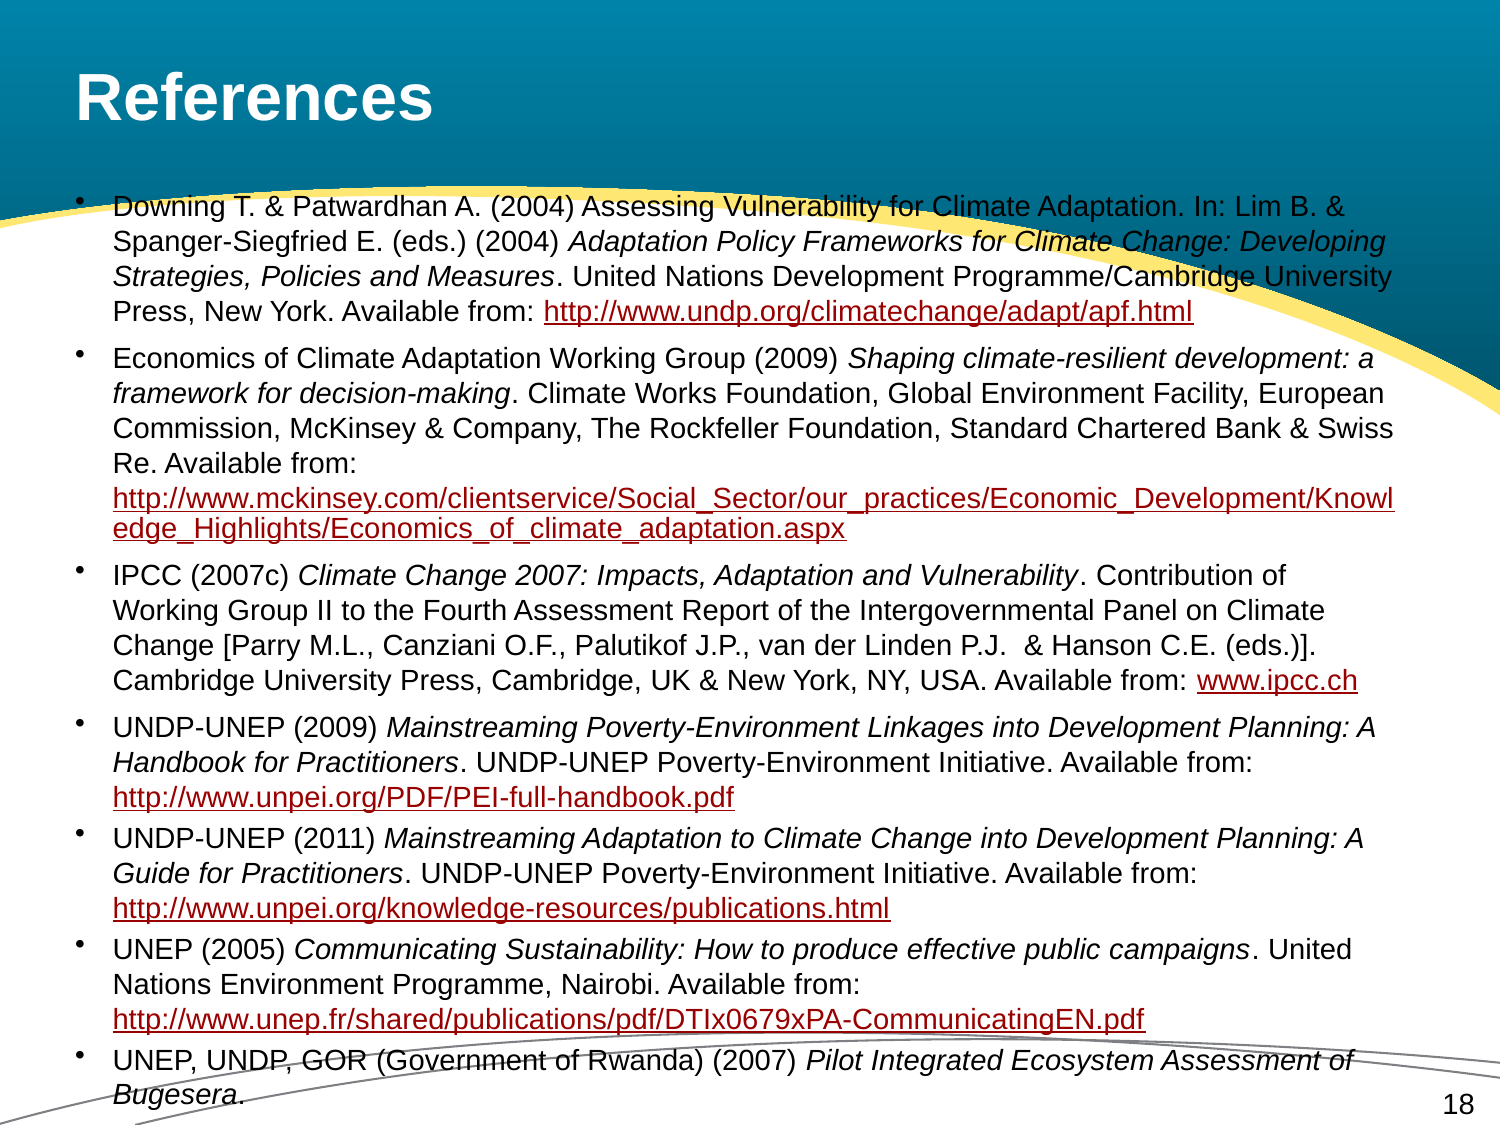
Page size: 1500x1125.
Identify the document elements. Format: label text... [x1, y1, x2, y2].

slide_number 18 [1124, 1084, 1476, 1113]
list Downing T. & Patwardhan A. (2004) Assessing Vulnerability for Climate Adaptation. In: Lim B. & Spanger-Siegfried E. (eds.) (2004) Adaptation Policy Frameworks for Climate Change: Developing Strategies, Policies and Measures. United Nations Development Programme/Cambridge University Press, New York. Available from: http://www.undp.org/climatechange/adapt/apf.html Economics of Climate Adaptation Working Group (2009) Shaping climate-resilient development: a framework for decision-making. Climate Works Foundation, Global Environment Facility, European Commission, McKinsey & Company, The Rockfeller Foundation, Standard Chartered Bank & Swiss Re. Available from: http://www.mckinsey.com/clientservice/Social_Sector/our_practices/Economic_Development/Knowledge_Highlights/Economics_of_climate_adaptation.aspx IPCC (2007c) Climate Change 2007: Impacts, Adaptation and Vulnerability. Contribution of Working Group II to the Fourth Assessment Report of the Intergovernmental Panel on Climate Change [Parry M.L., Canziani O.F., Palutikof J.P., van der Linden P.J. & Hanson C.E. (eds.)]. Cambridge University Press, Cambridge, UK & New York, NY, USA. Available from: www.ipcc.ch UNDP-UNEP (2009) Mainstreaming Poverty-Environment Linkages into Development Planning: A Handbook for Practitioners. UNDP-UNEP Poverty-Environment Initiative. Available from: http://www.unpei.org/PDF/PEI-full-handbook.pdf UNDP-UNEP (2011) Mainstreaming Adaptation to Climate Change into Development Planning: A Guide for Practitioners. UNDP-UNEP Poverty-Environment Initiative. Available from: http://www.unpei.org/knowledge-resources/publications.html UNEP (2005) Communicating Sustainability: How to produce effective public campaigns. United Nations Environment Programme, Nairobi. Available from: http://www.unep.fr/shared/publications/pdf/DTIx0679xPA-CommunicatingEN.pdf UNEP, UNDP, GOR (Government of Rwanda) (2007) Pilot Integrated Ecosystem Assessment of Bugesera. [74, 187, 1401, 913]
title References [74, 0, 1476, 188]
